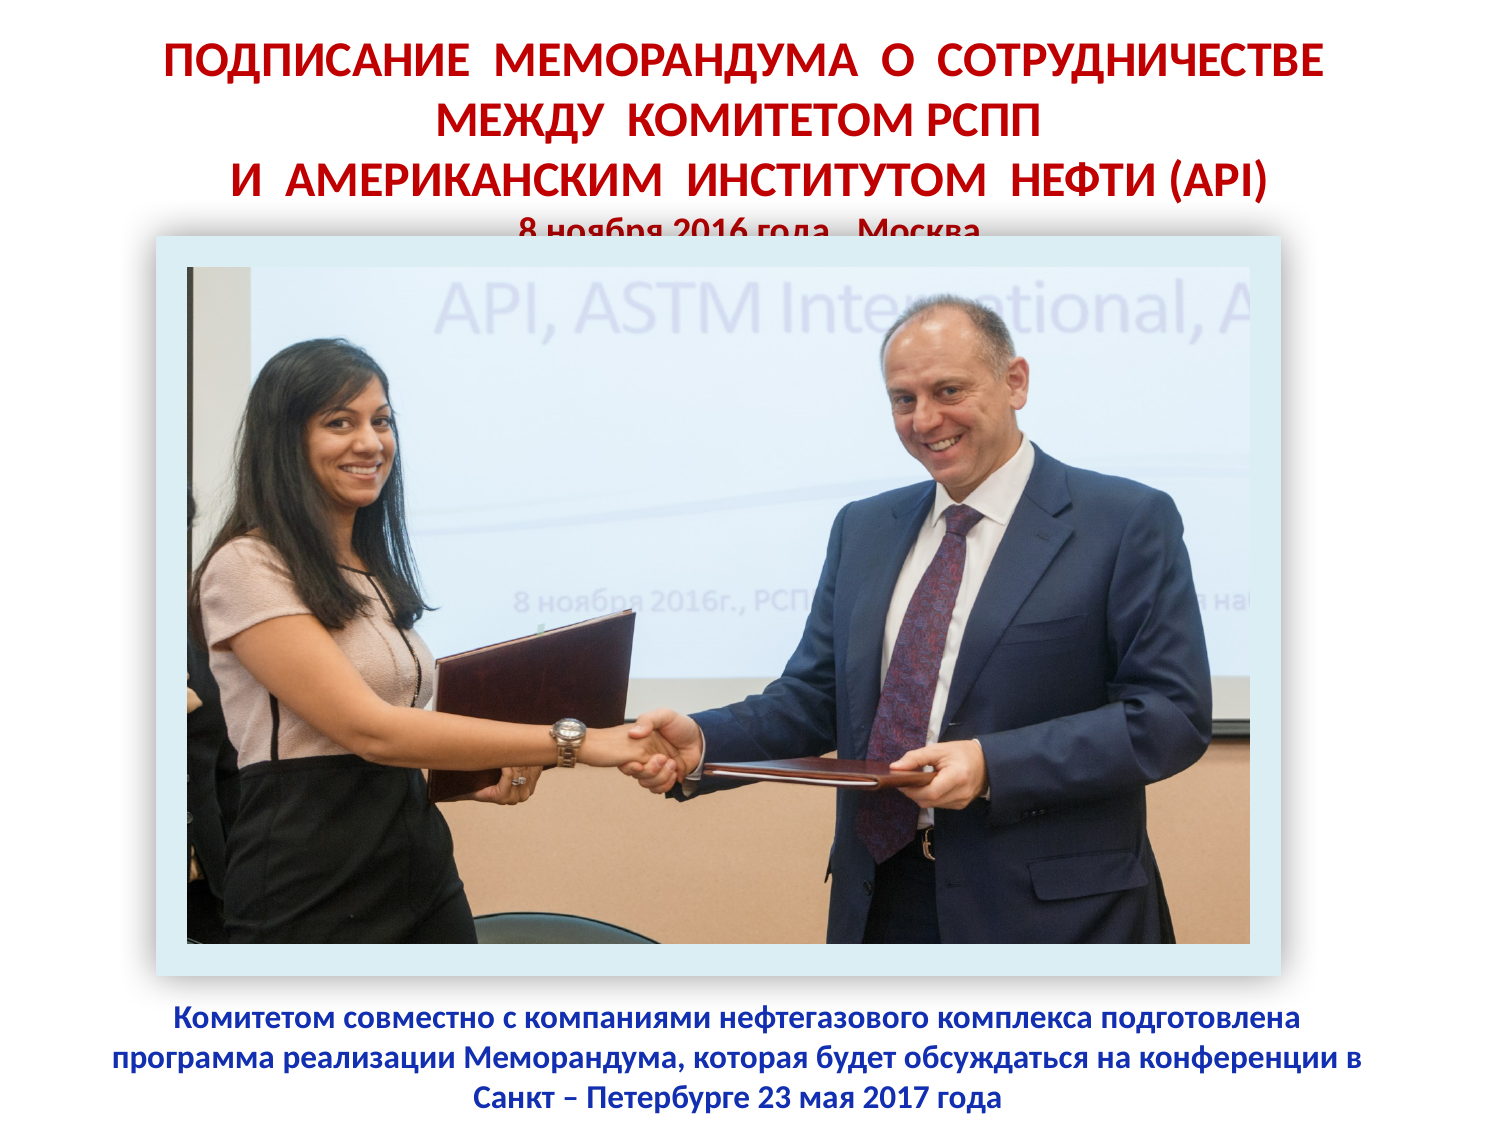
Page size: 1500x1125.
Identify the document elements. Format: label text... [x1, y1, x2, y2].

text_box Комитетом совместно с компаниями нефтегазового комплекса подготовлена программа реализации Меморандума, которая будет обсуждаться на конференции в Санкт – Петербурге 23 мая 2017 года [76, 987, 1400, 1123]
title ПОДПИСАНИЕ МЕМОРАНДУМА О СОТРУДНИЧЕСТВЕ МЕЖДУ КОМИТЕТОМ РСПП И АМЕРИКАНСКИМ ИНСТИТУТОМ НЕФТИ (API) 8 ноября 2016 года, Москва [75, 45, 1425, 233]
picture [186, 266, 1251, 945]
